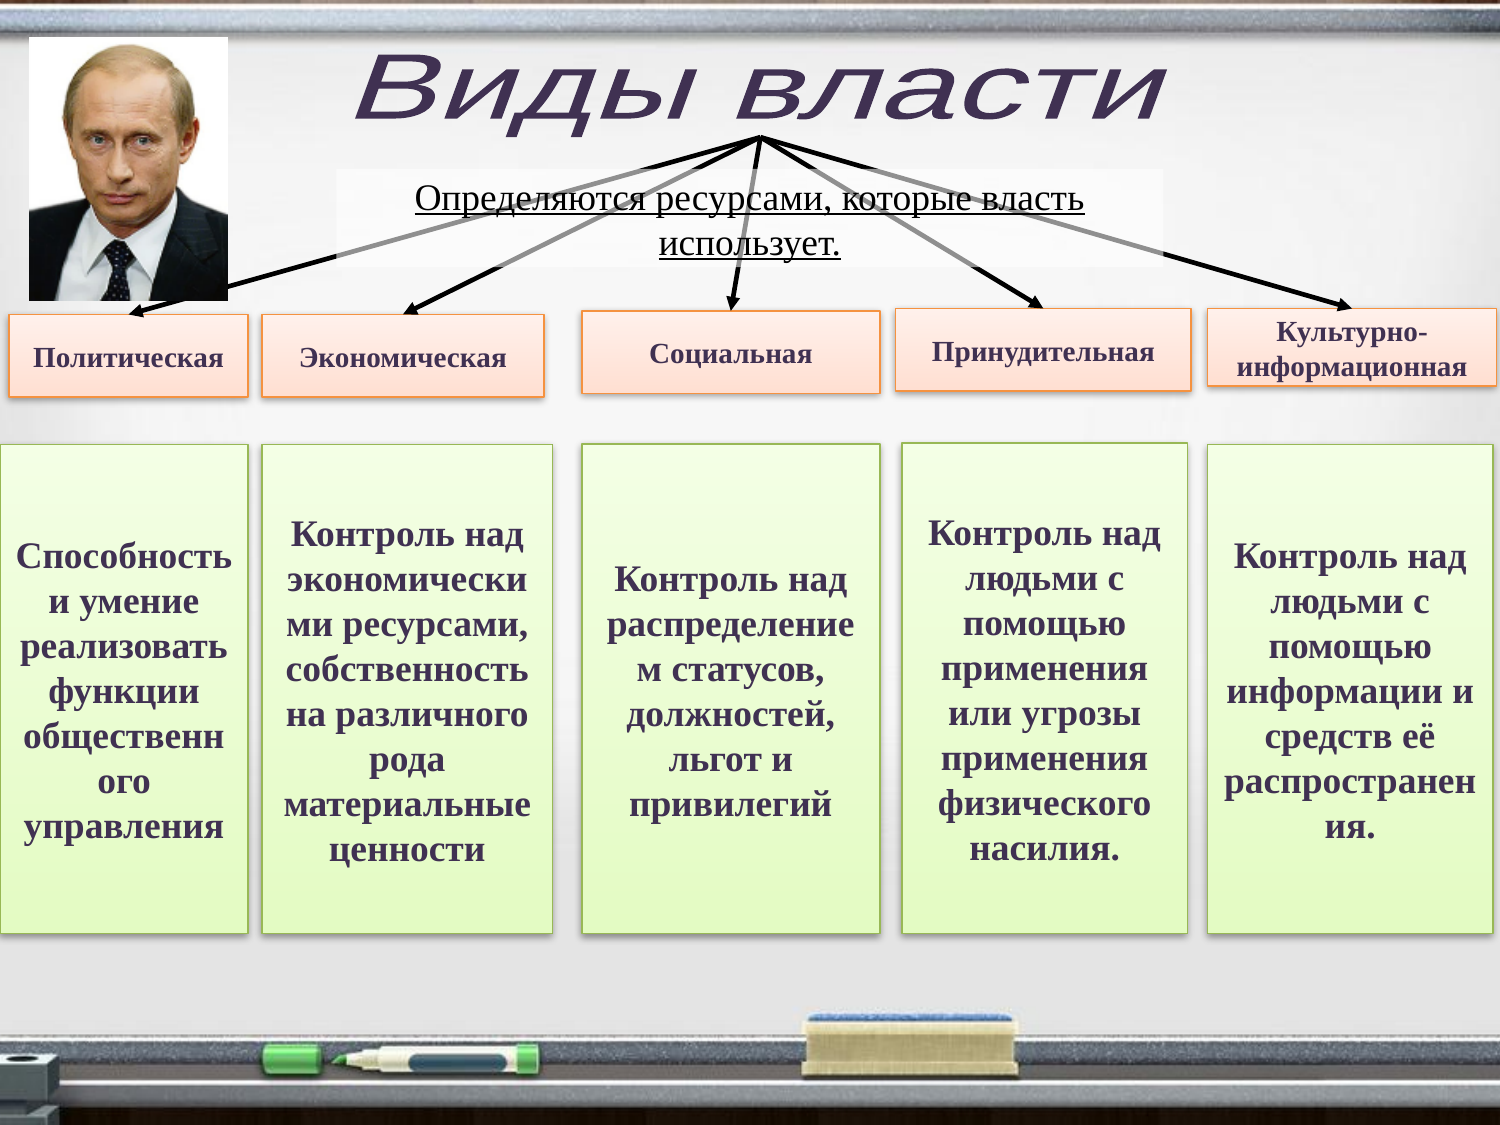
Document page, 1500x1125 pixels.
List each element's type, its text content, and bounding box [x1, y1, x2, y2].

text_box Контроль над людьми с помощью информации и средств её распространения. [1207, 444, 1494, 934]
text_box Контроль над распределением статусов, должностей, льгот и привилегий [581, 443, 881, 934]
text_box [1044, 136, 1353, 309]
picture [0, 0, 1500, 1125]
text_box Контроль над экономическими ресурсами, собственность на различного рода материальные ценности [261, 444, 553, 934]
text_box Социальная [581, 320, 881, 394]
text_box Принудительная [895, 319, 1192, 392]
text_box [402, 136, 729, 315]
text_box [761, 136, 1044, 309]
text_box Способность и умение реализовать функции общественного управления [0, 444, 249, 934]
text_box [128, 136, 401, 315]
text_box Политическая [8, 314, 249, 398]
text_box Контроль над людьми с помощью применения или угрозы применения физического насилия. [901, 442, 1188, 934]
text_box Культурно-информационная [1207, 308, 1497, 387]
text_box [730, 136, 761, 312]
text_box Экономическая [261, 324, 545, 398]
